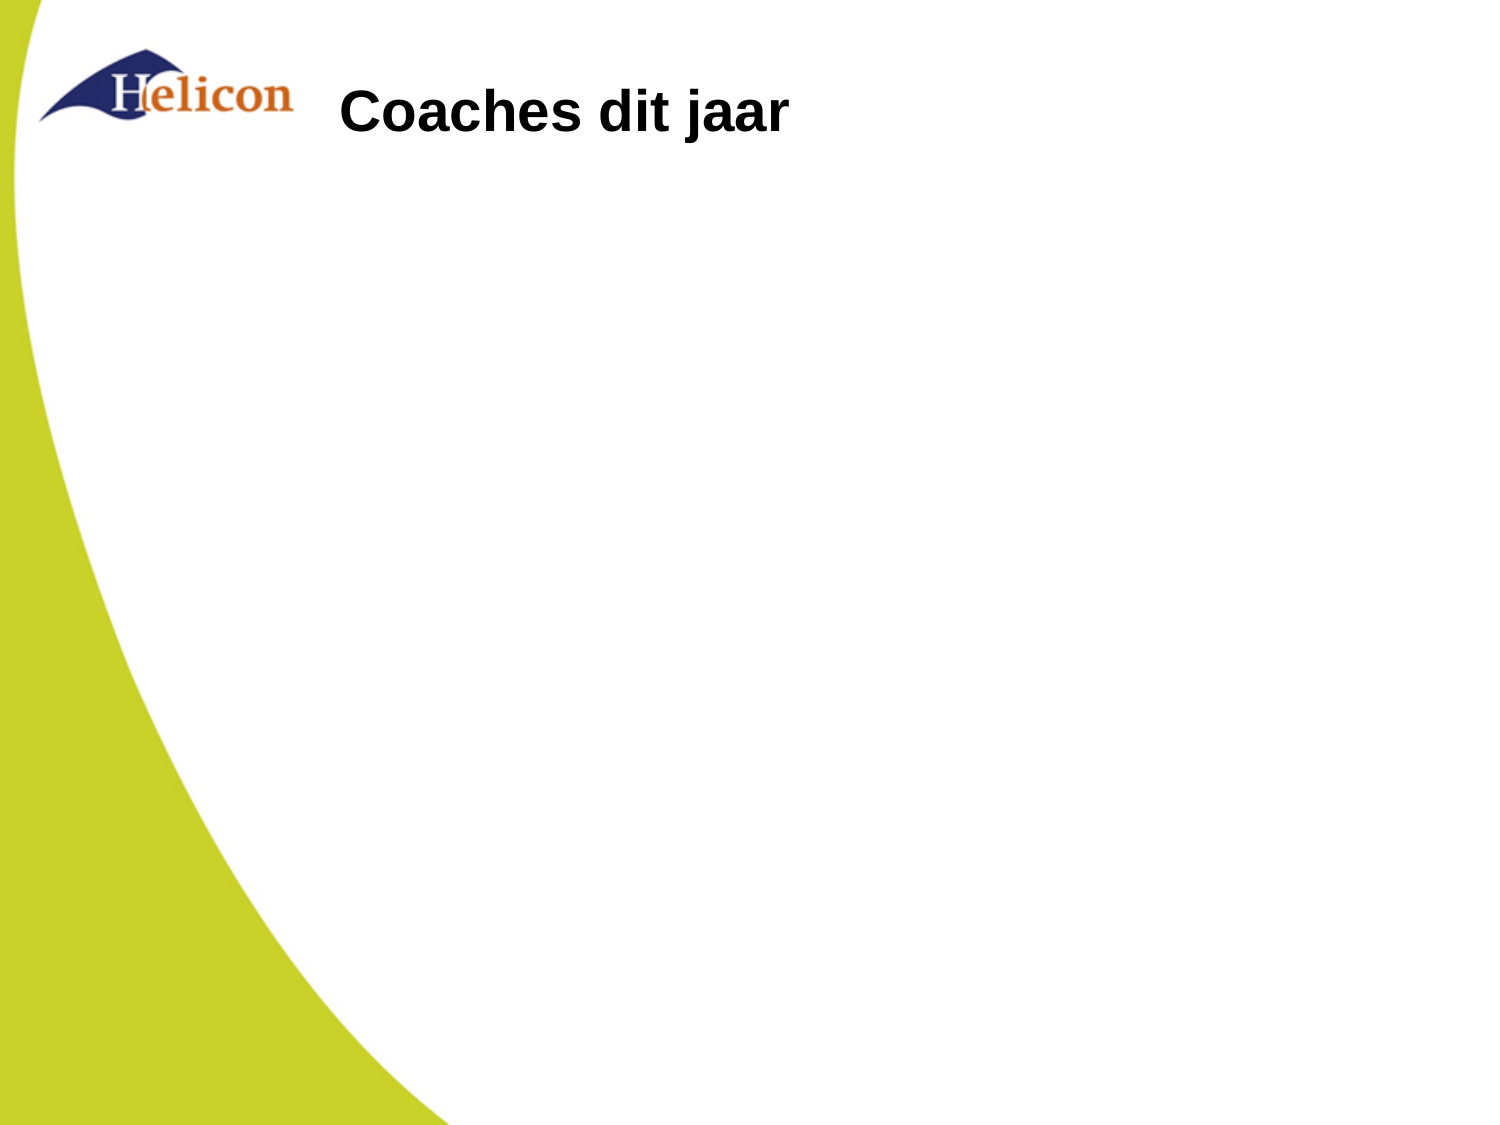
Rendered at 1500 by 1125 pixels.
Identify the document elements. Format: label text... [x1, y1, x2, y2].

picture [0, 0, 1500, 1125]
title Coaches dit jaar [324, 54, 1415, 161]
